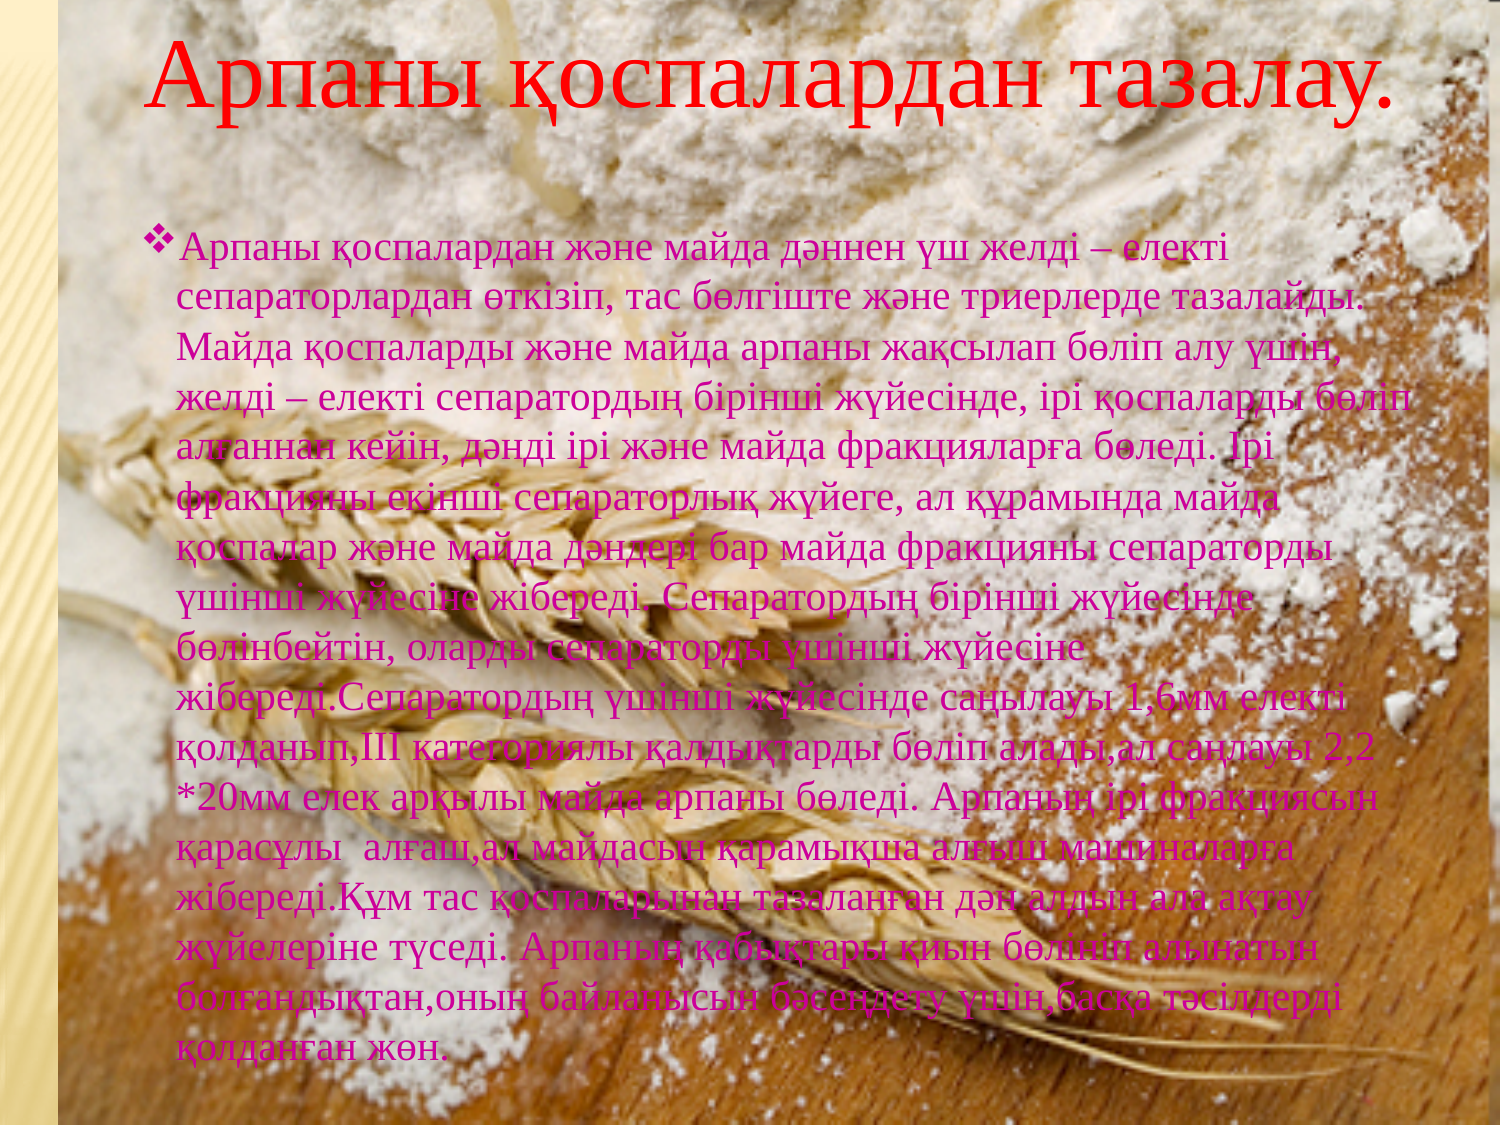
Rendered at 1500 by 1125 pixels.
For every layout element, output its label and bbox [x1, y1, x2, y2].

list [58, 0, 1500, 1125]
